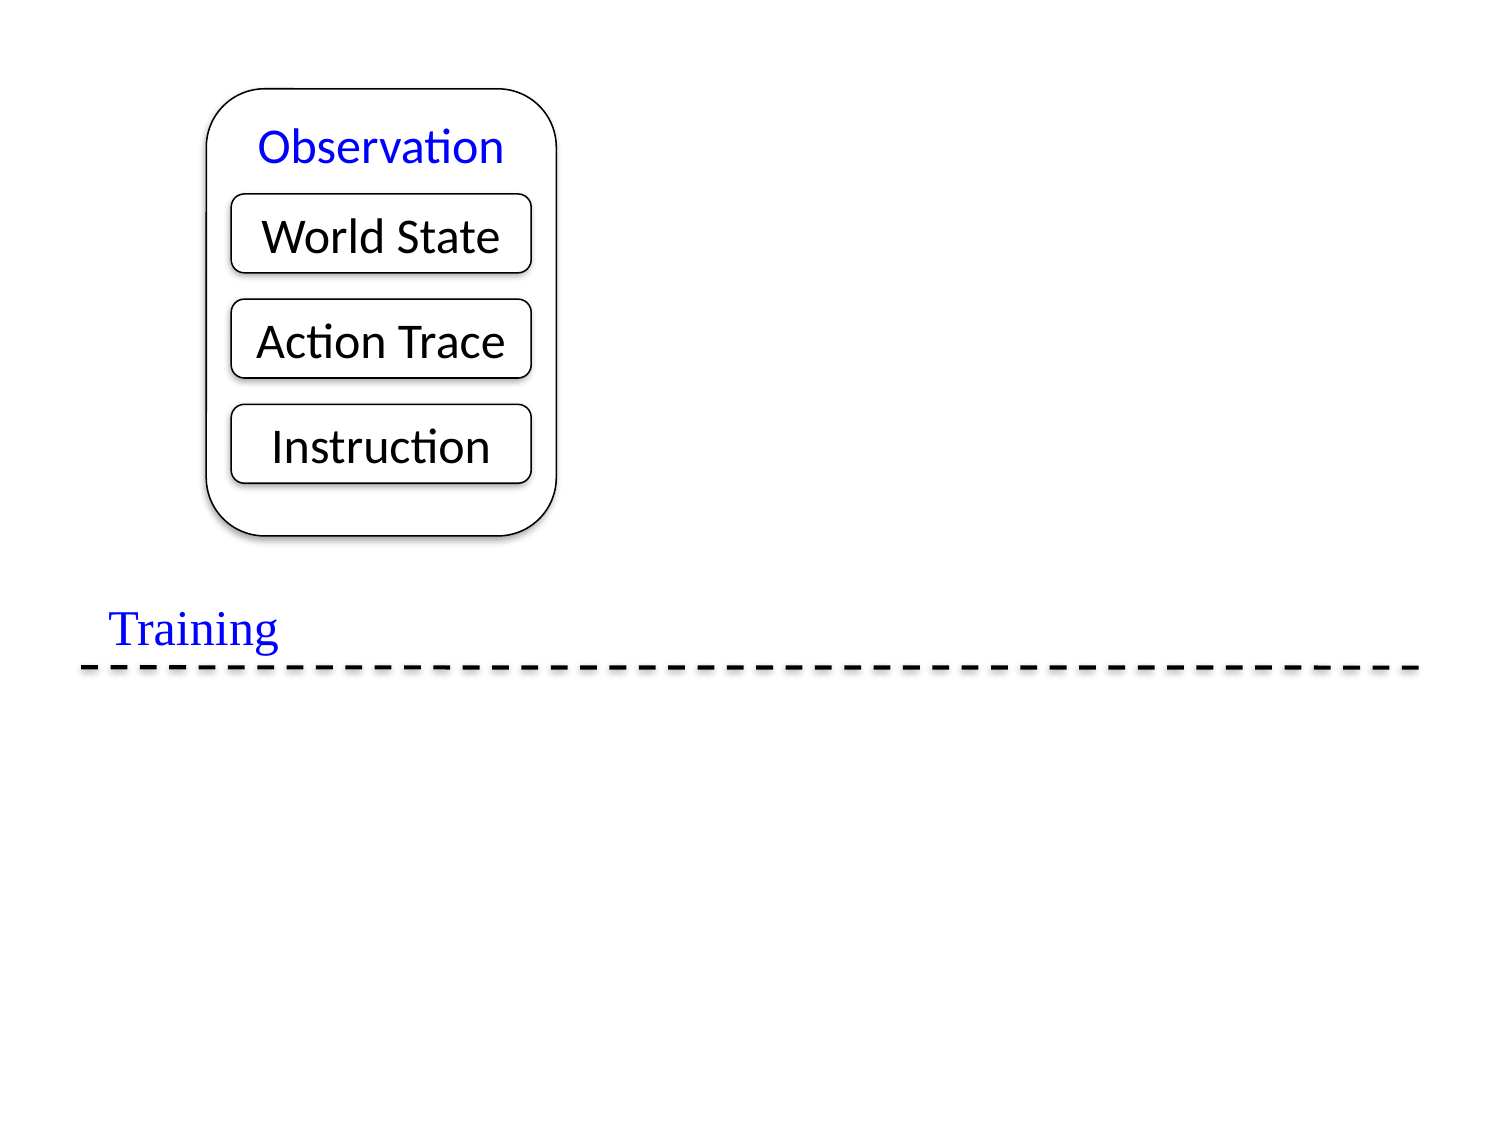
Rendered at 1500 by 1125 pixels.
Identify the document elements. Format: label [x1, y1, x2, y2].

text_box [80, 88, 1419, 668]
